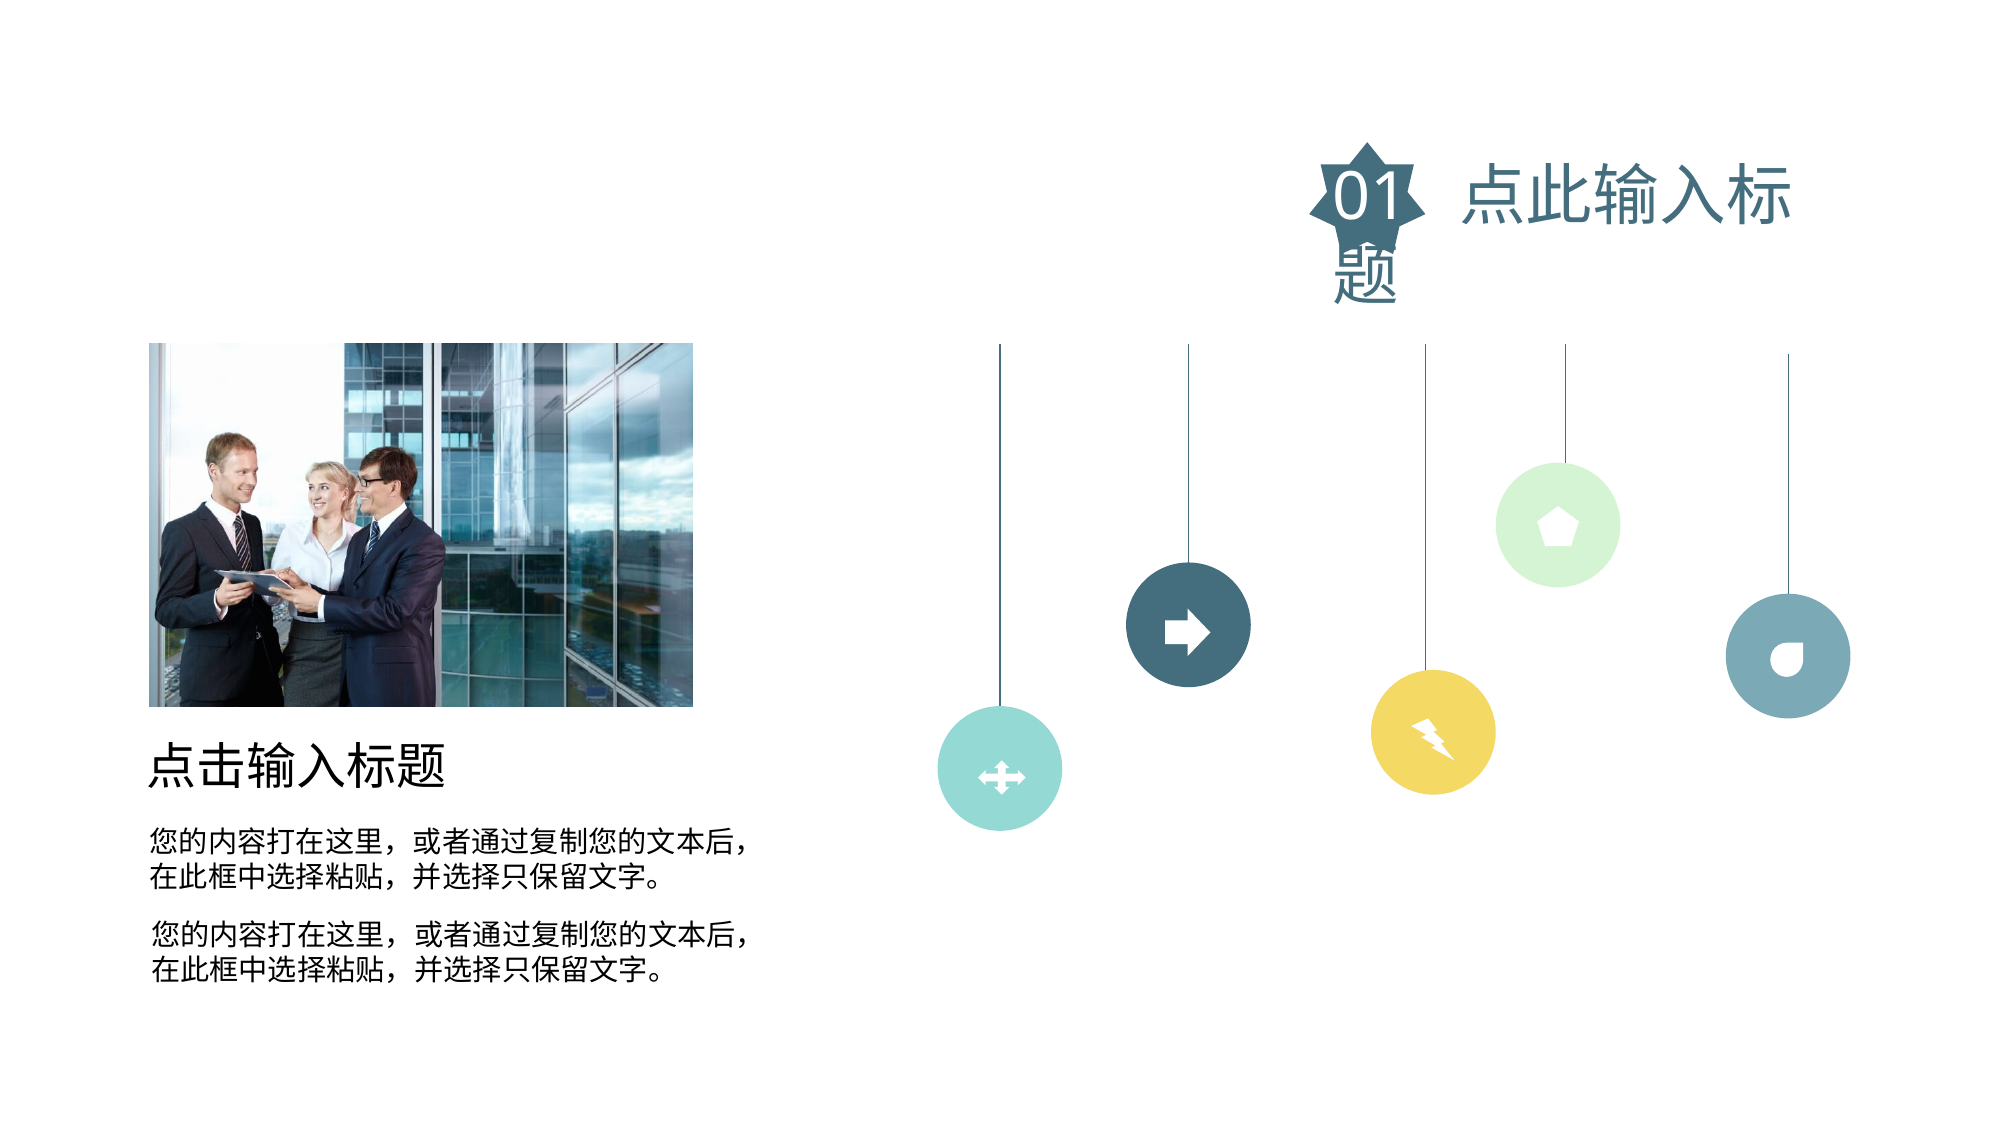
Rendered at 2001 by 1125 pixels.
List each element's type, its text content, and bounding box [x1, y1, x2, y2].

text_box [1370, 343, 1496, 795]
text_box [1725, 354, 1851, 719]
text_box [1495, 343, 1621, 588]
text_box 您的内容打在这里，或者通过复制您的文本后，在此框中选择粘贴，并选择只保留文字。 [136, 908, 754, 994]
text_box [937, 343, 1063, 831]
picture [149, 343, 693, 707]
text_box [1126, 343, 1251, 688]
text_box 点击输入标题 [131, 726, 474, 802]
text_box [1309, 142, 1870, 255]
text_box 您的内容打在这里，或者通过复制您的文本后，在此框中选择粘贴，并选择只保留文字。 [135, 815, 754, 901]
